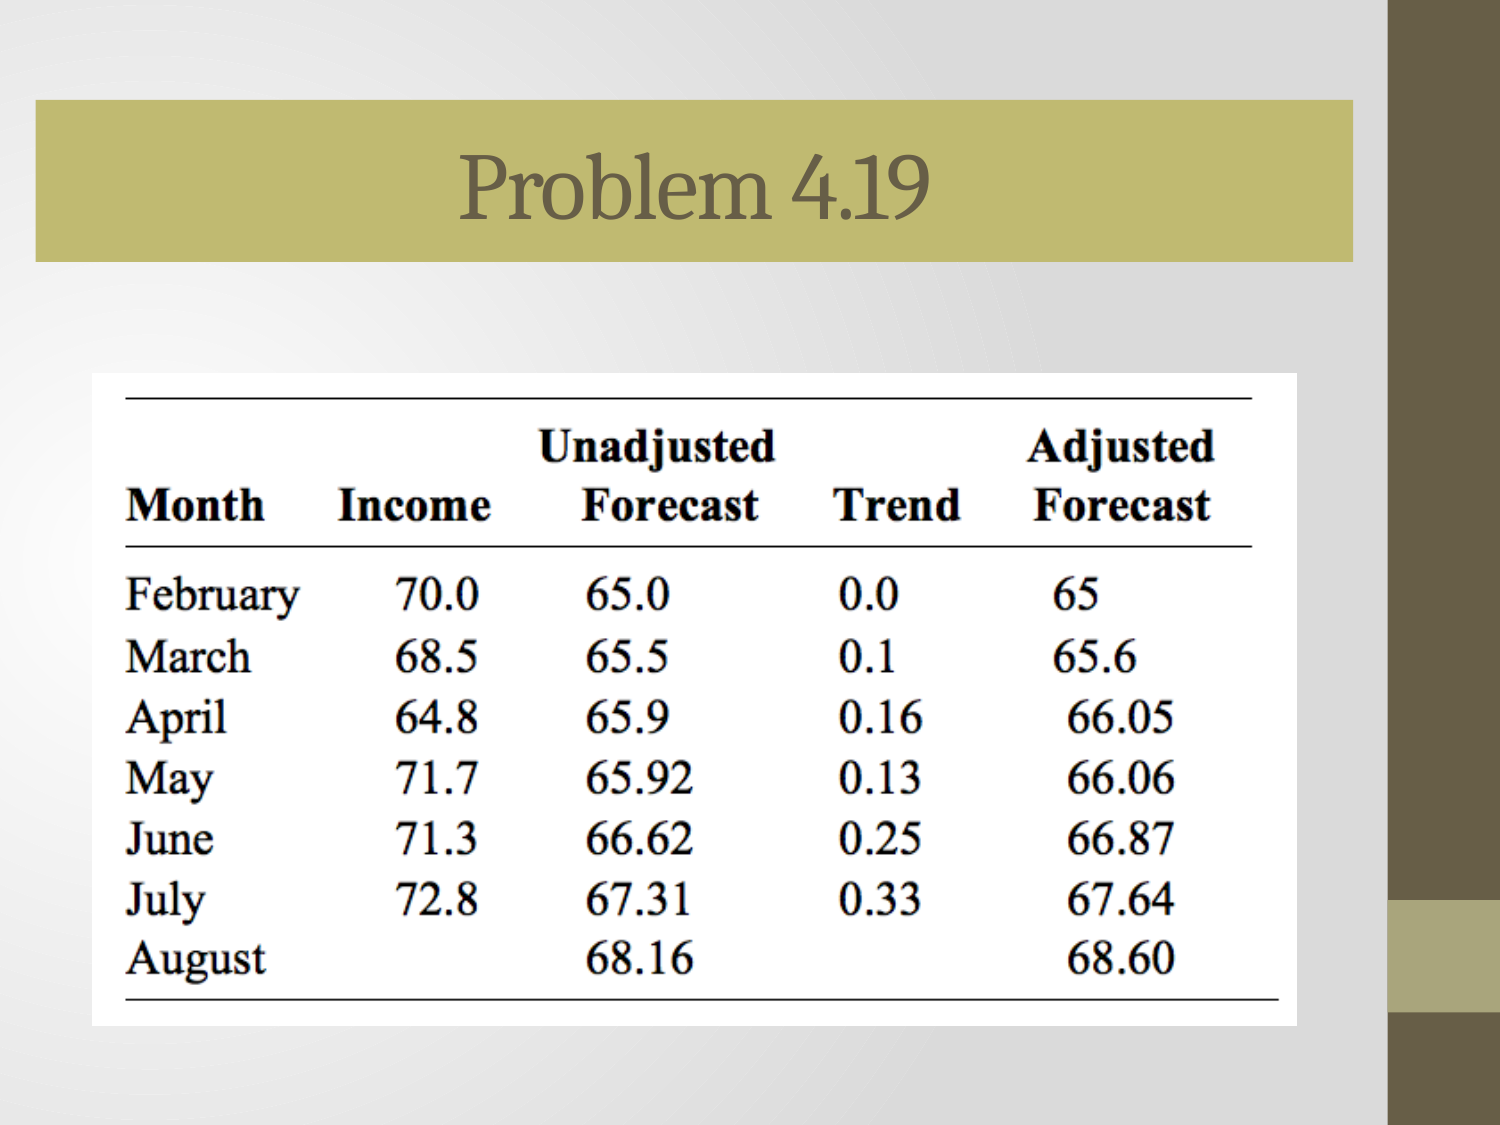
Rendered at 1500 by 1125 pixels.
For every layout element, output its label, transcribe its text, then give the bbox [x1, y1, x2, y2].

text_box [72, 281, 1345, 717]
title Problem 4.19 [35, 99, 1354, 262]
picture [92, 373, 1297, 1026]
